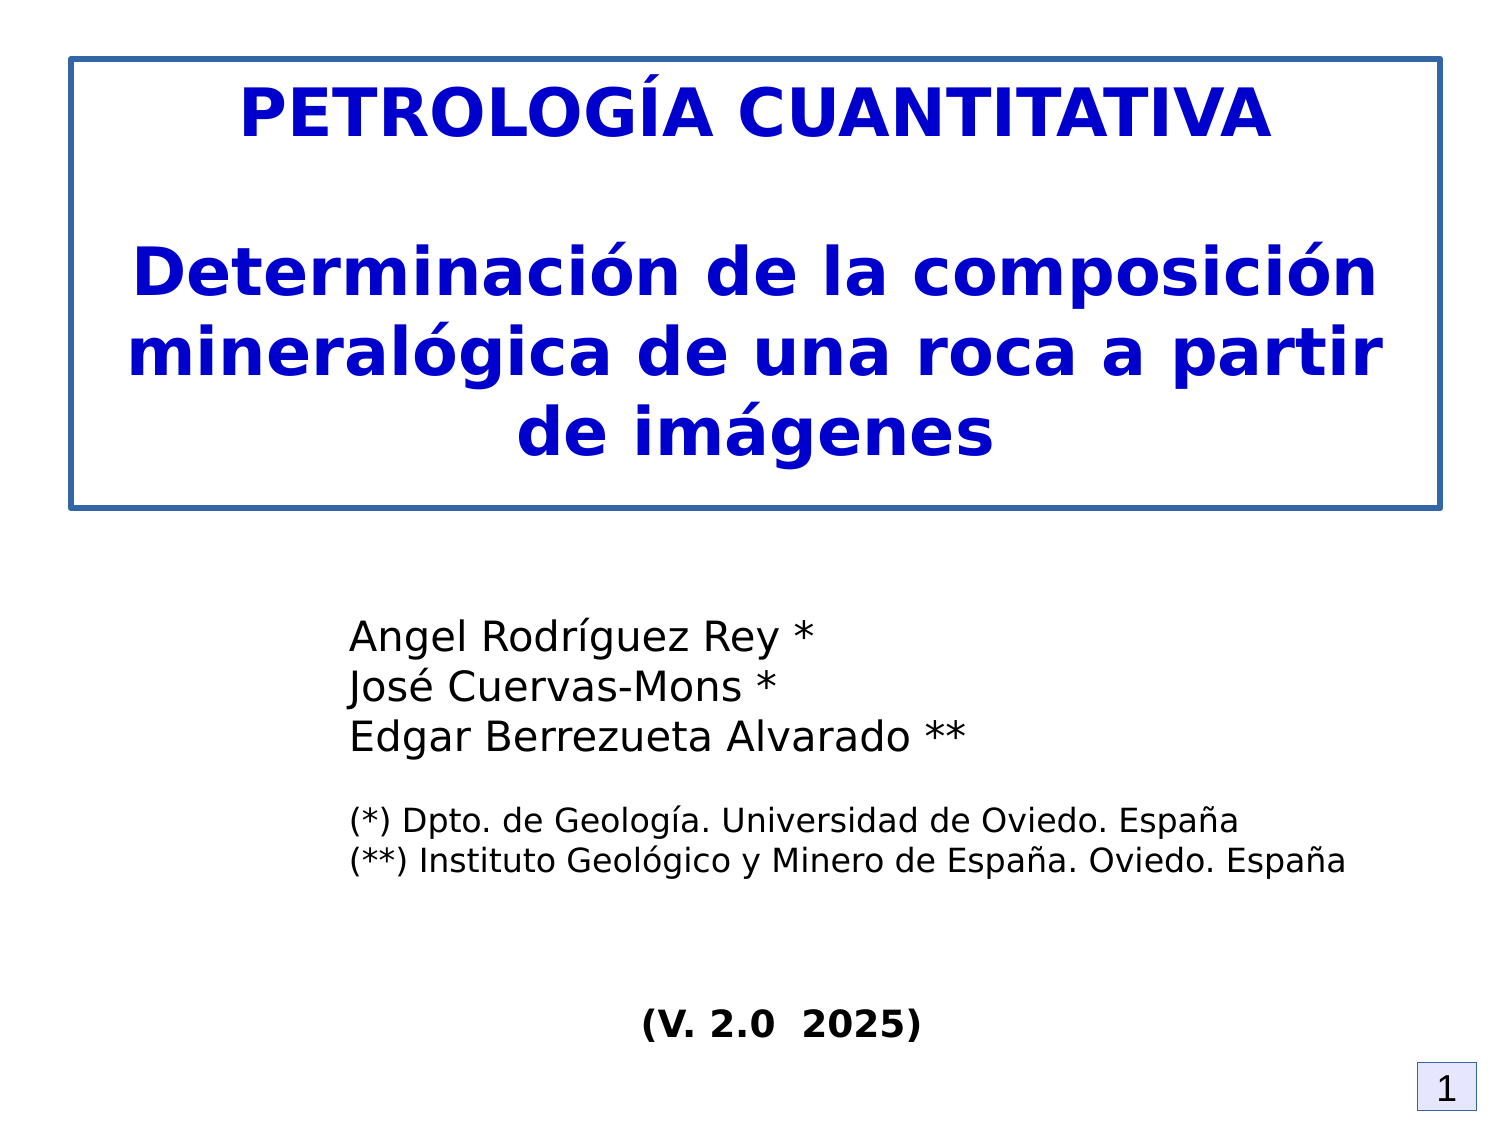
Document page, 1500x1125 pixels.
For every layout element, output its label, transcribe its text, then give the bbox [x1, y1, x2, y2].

text_box PETROLOGÍA CUANTITATIVA Determinación de la composición mineralógica de una roca a partir de imágenes [70, 58, 1441, 509]
text_box Angel Rodríguez Rey * José Cuervas-Mons * Edgar Berrezueta Alvarado ** (*) Dpto. de Geología. Universidad de Oviedo. España (**) Instituto Geológico y Minero de España. Oviedo. España [106, 602, 1371, 947]
text_box (V. 2.0 2025) [625, 992, 904, 1052]
text_box 1 [1417, 1062, 1477, 1111]
